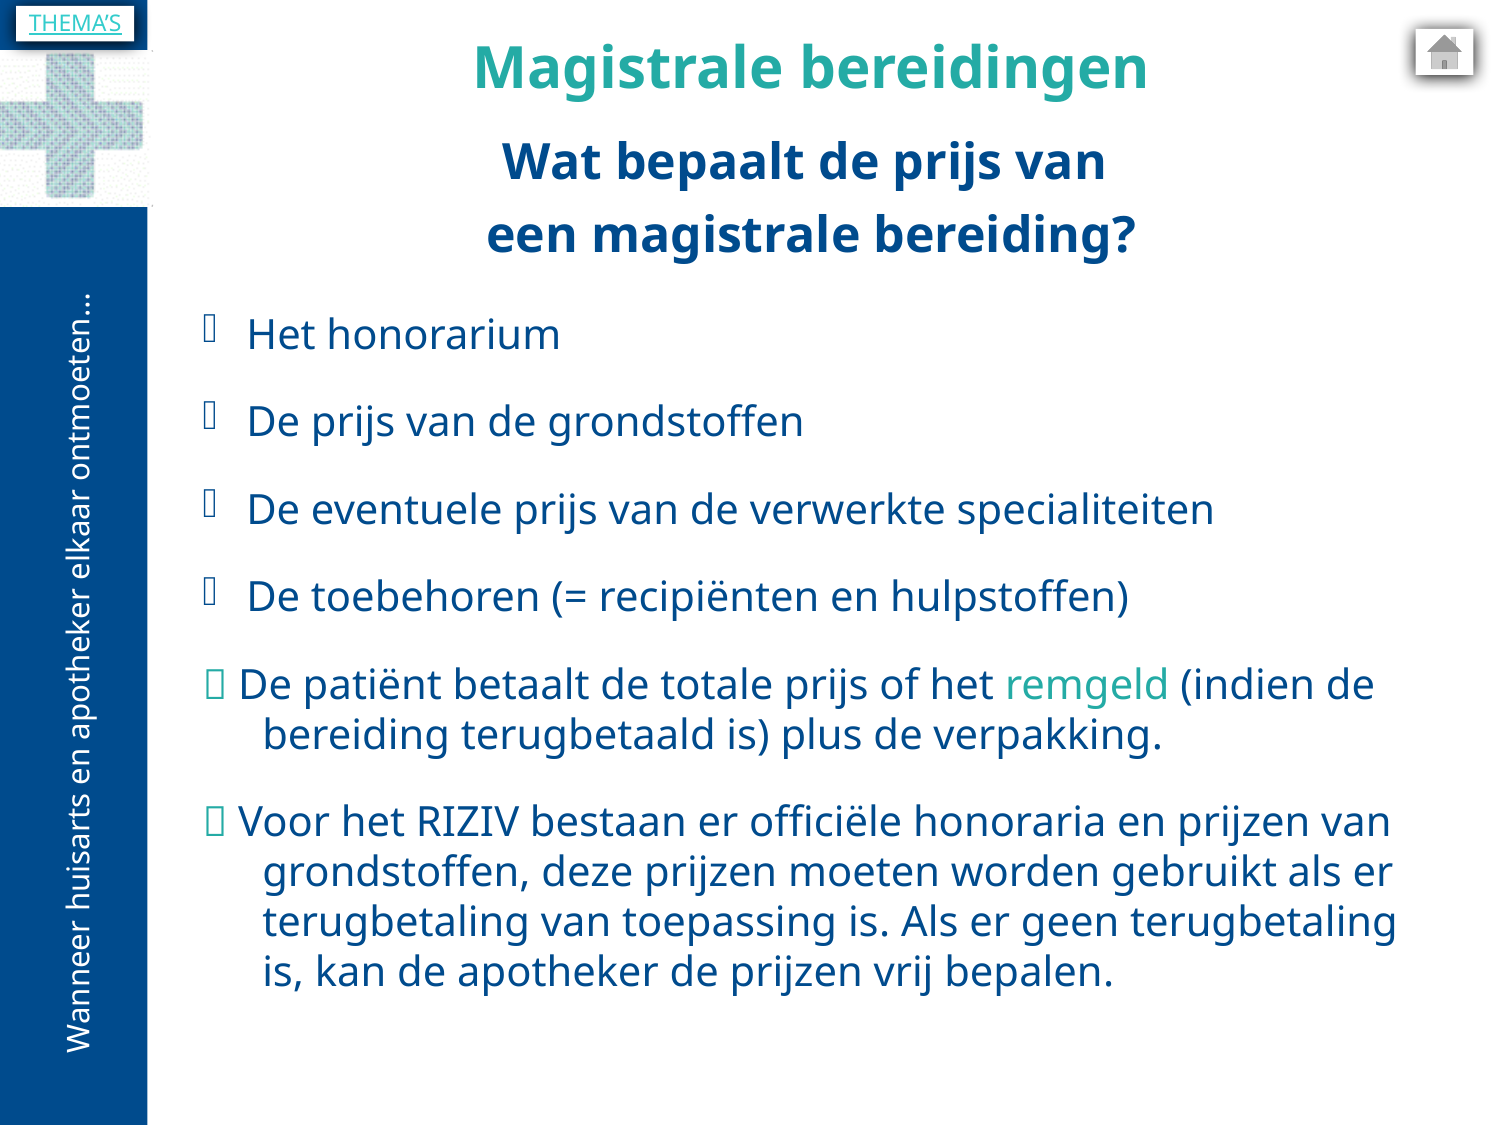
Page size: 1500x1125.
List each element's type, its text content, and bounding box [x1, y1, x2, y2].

picture [0, 50, 154, 207]
list Het honorarium De prijs van de grondstoffen De eventuele prijs van de verwerkte specialiteiten De toebehoren (= recipiënten en hulpstoffen)  De patiënt betaalt de totale prijs of het remgeld (indien de bereiding terugbetaald is) plus de verpakking.  Voor het RIZIV bestaan er officiële honoraria en prijzen van grondstoffen, deze prijzen moeten worden gebruikt als er terugbetaling van toepassing is. Als er geen terugbetaling is, kan de apotheker de prijzen vrij bepalen. [187, 299, 1460, 1125]
text_box [1415, 28, 1474, 76]
text_box Wat bepaalt de prijs van een magistrale bereiding? [163, 110, 1460, 270]
list Magistrale bereidingen [163, 30, 1460, 110]
text_box THEMA’S [15, 5, 135, 42]
